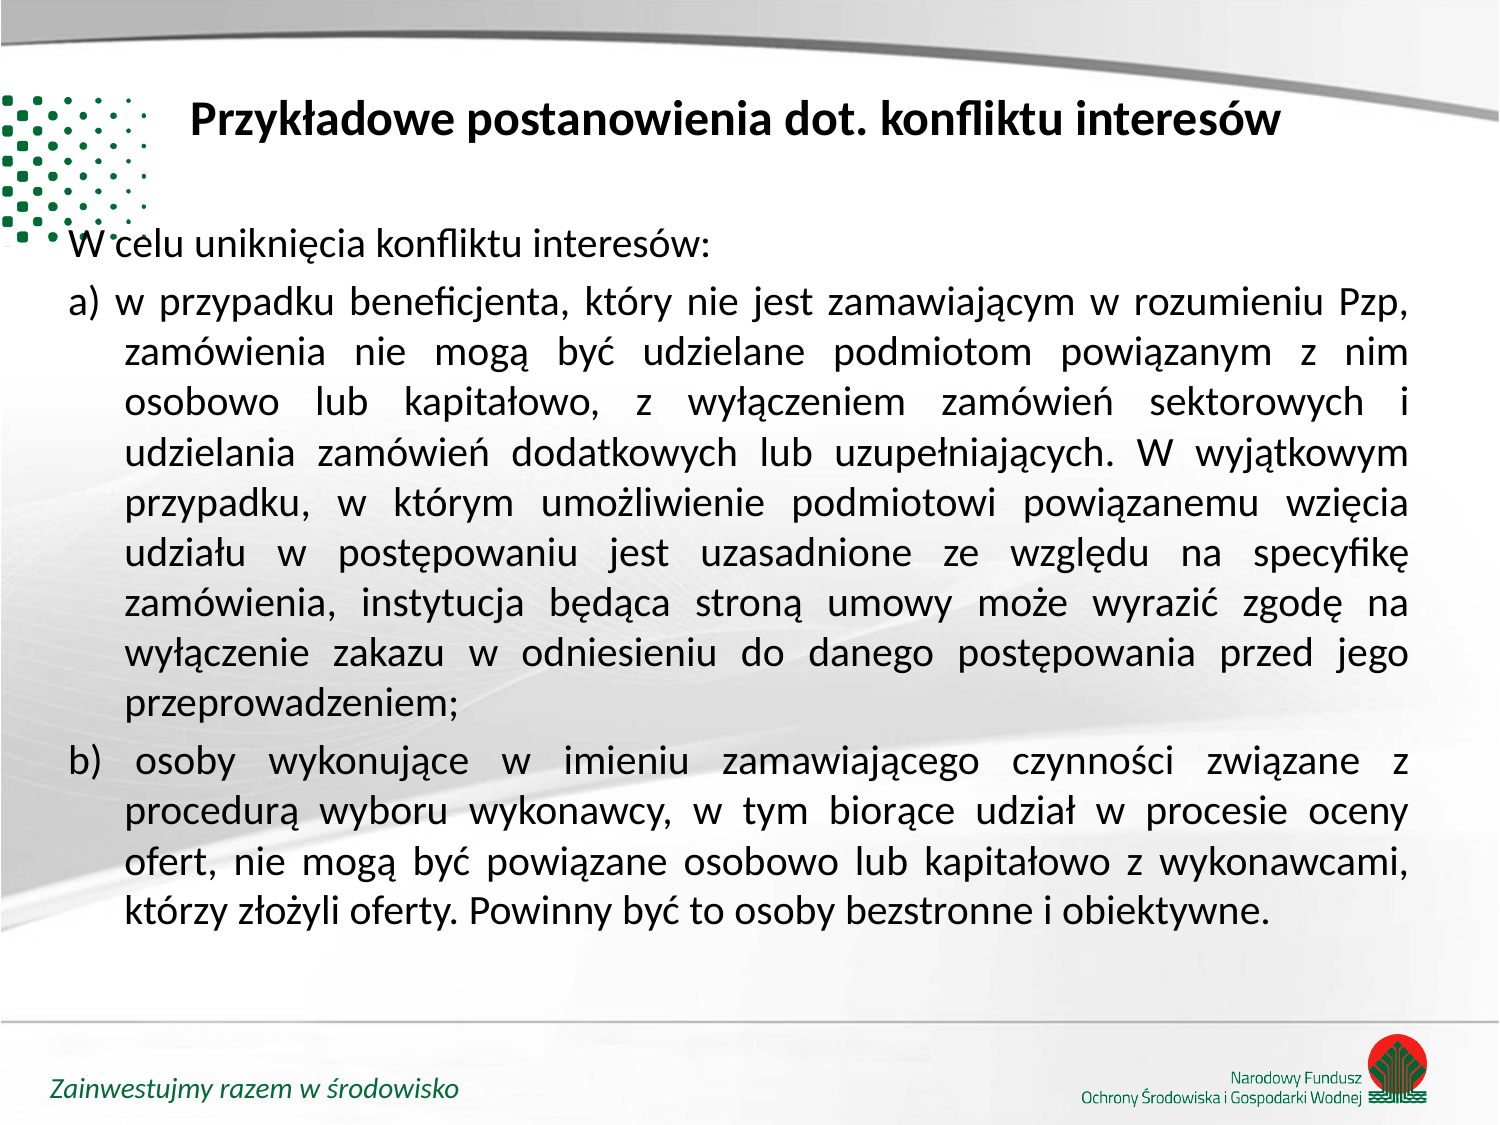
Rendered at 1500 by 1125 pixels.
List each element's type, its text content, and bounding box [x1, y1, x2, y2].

picture [0, 0, 1499, 1125]
title Przykładowe postanowienia dot. konfliktu interesów [175, 58, 1425, 173]
list W celu uniknięcia konfliktu interesów: a) w przypadku beneficjenta, który nie jest zamawiającym w rozumieniu Pzp, zamówienia nie mogą być udzielane podmiotom powiązanym z nim osobowo lub kapitałowo, z wyłączeniem zamówień sektorowych i udzielania zamówień dodatkowych lub uzupełniających. W wyjątkowym przypadku, w którym umożliwienie podmiotowi powiązanemu wzięcia udziału w postępowaniu jest uzasadnione ze względu na specyfikę zamówienia, instytucja będąca stroną umowy może wyrazić zgodę na wyłączenie zakazu w odniesieniu do danego postępowania przed jego przeprowadzeniem; b) osoby wykonujące w imieniu zamawiającego czynności związane z procedurą wyboru wykonawcy, w tym biorące udział w procesie oceny ofert, nie mogą być powiązane osobowo lub kapitałowo z wykonawcami, którzy złożyli oferty. Powinny być to osoby bezstronne i obiektywne. [53, 208, 1425, 1005]
